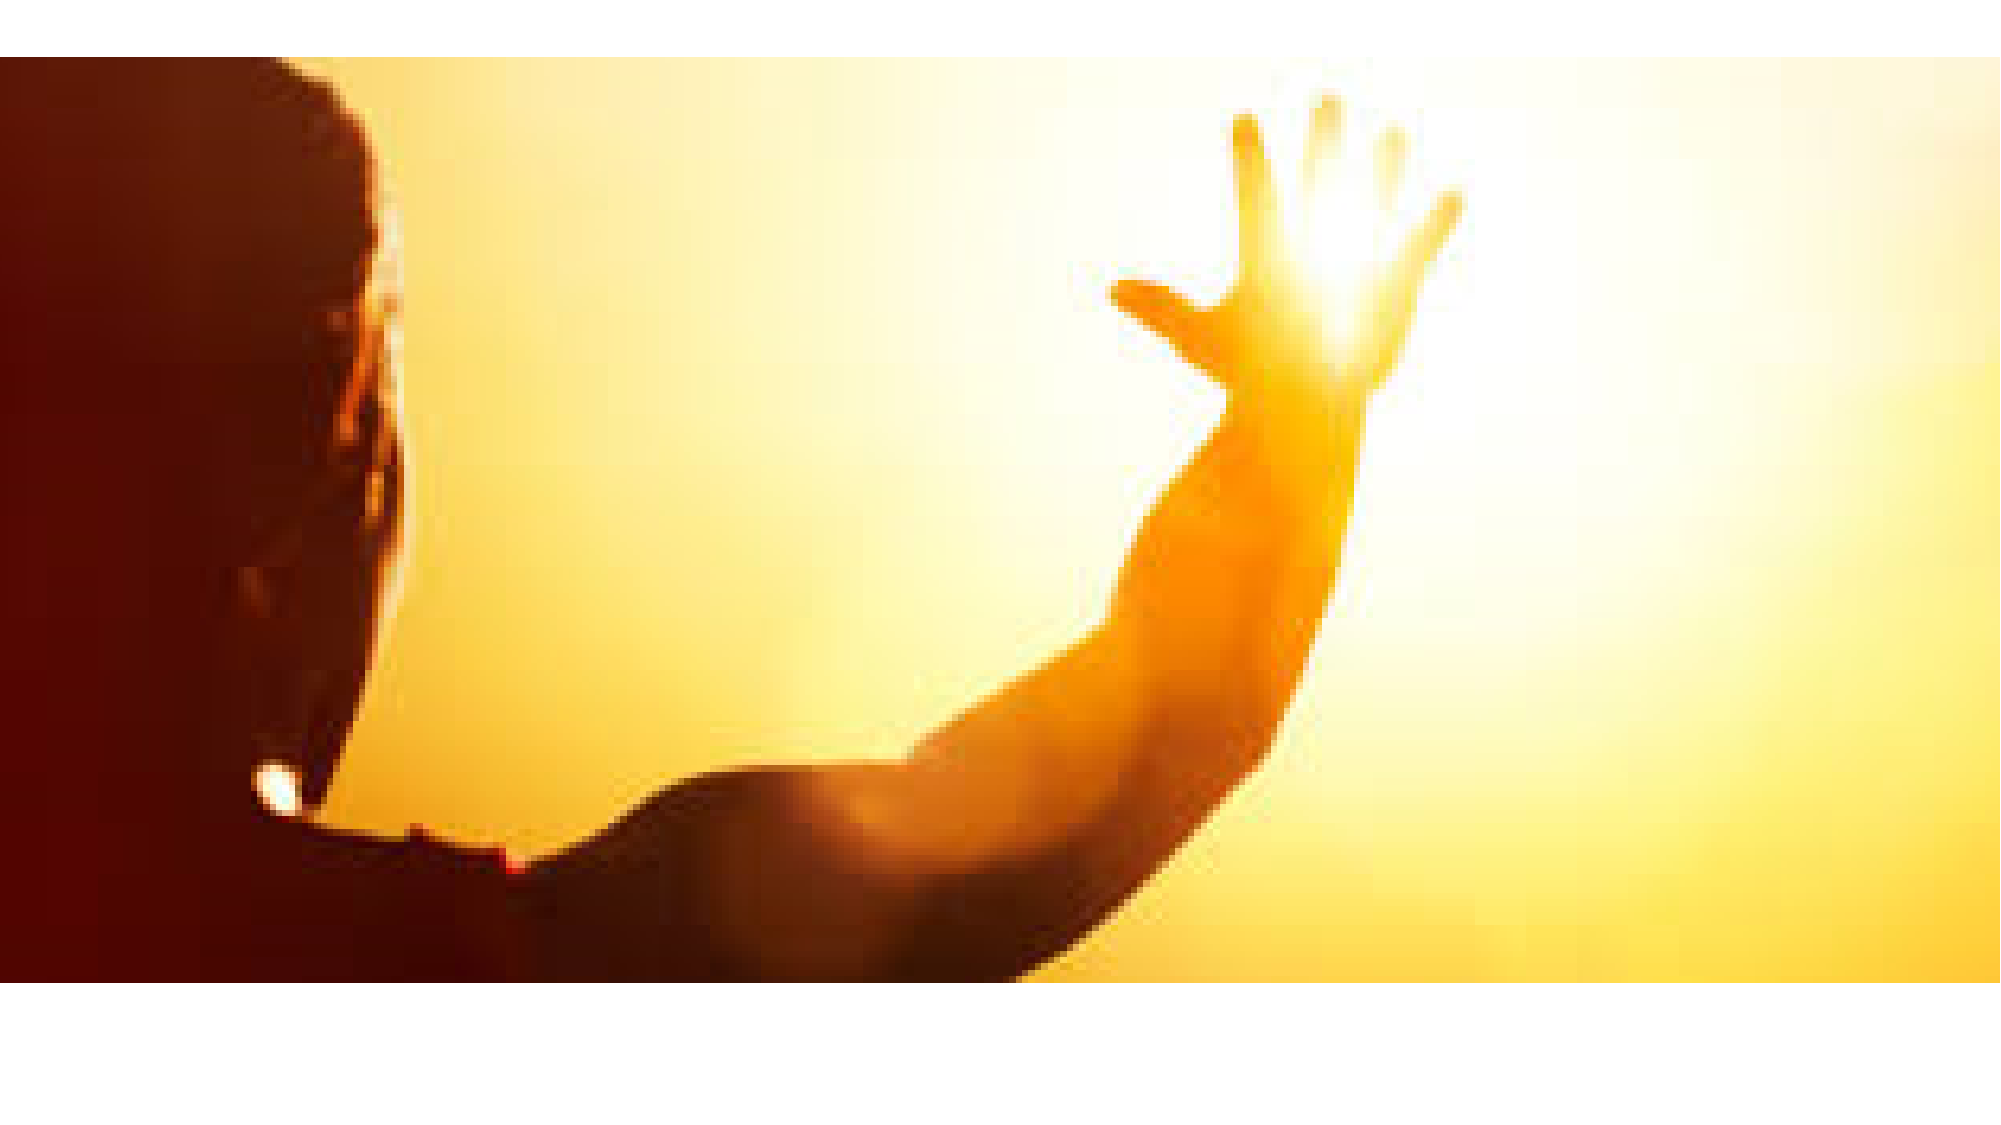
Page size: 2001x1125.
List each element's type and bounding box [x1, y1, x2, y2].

picture [0, 57, 2000, 983]
